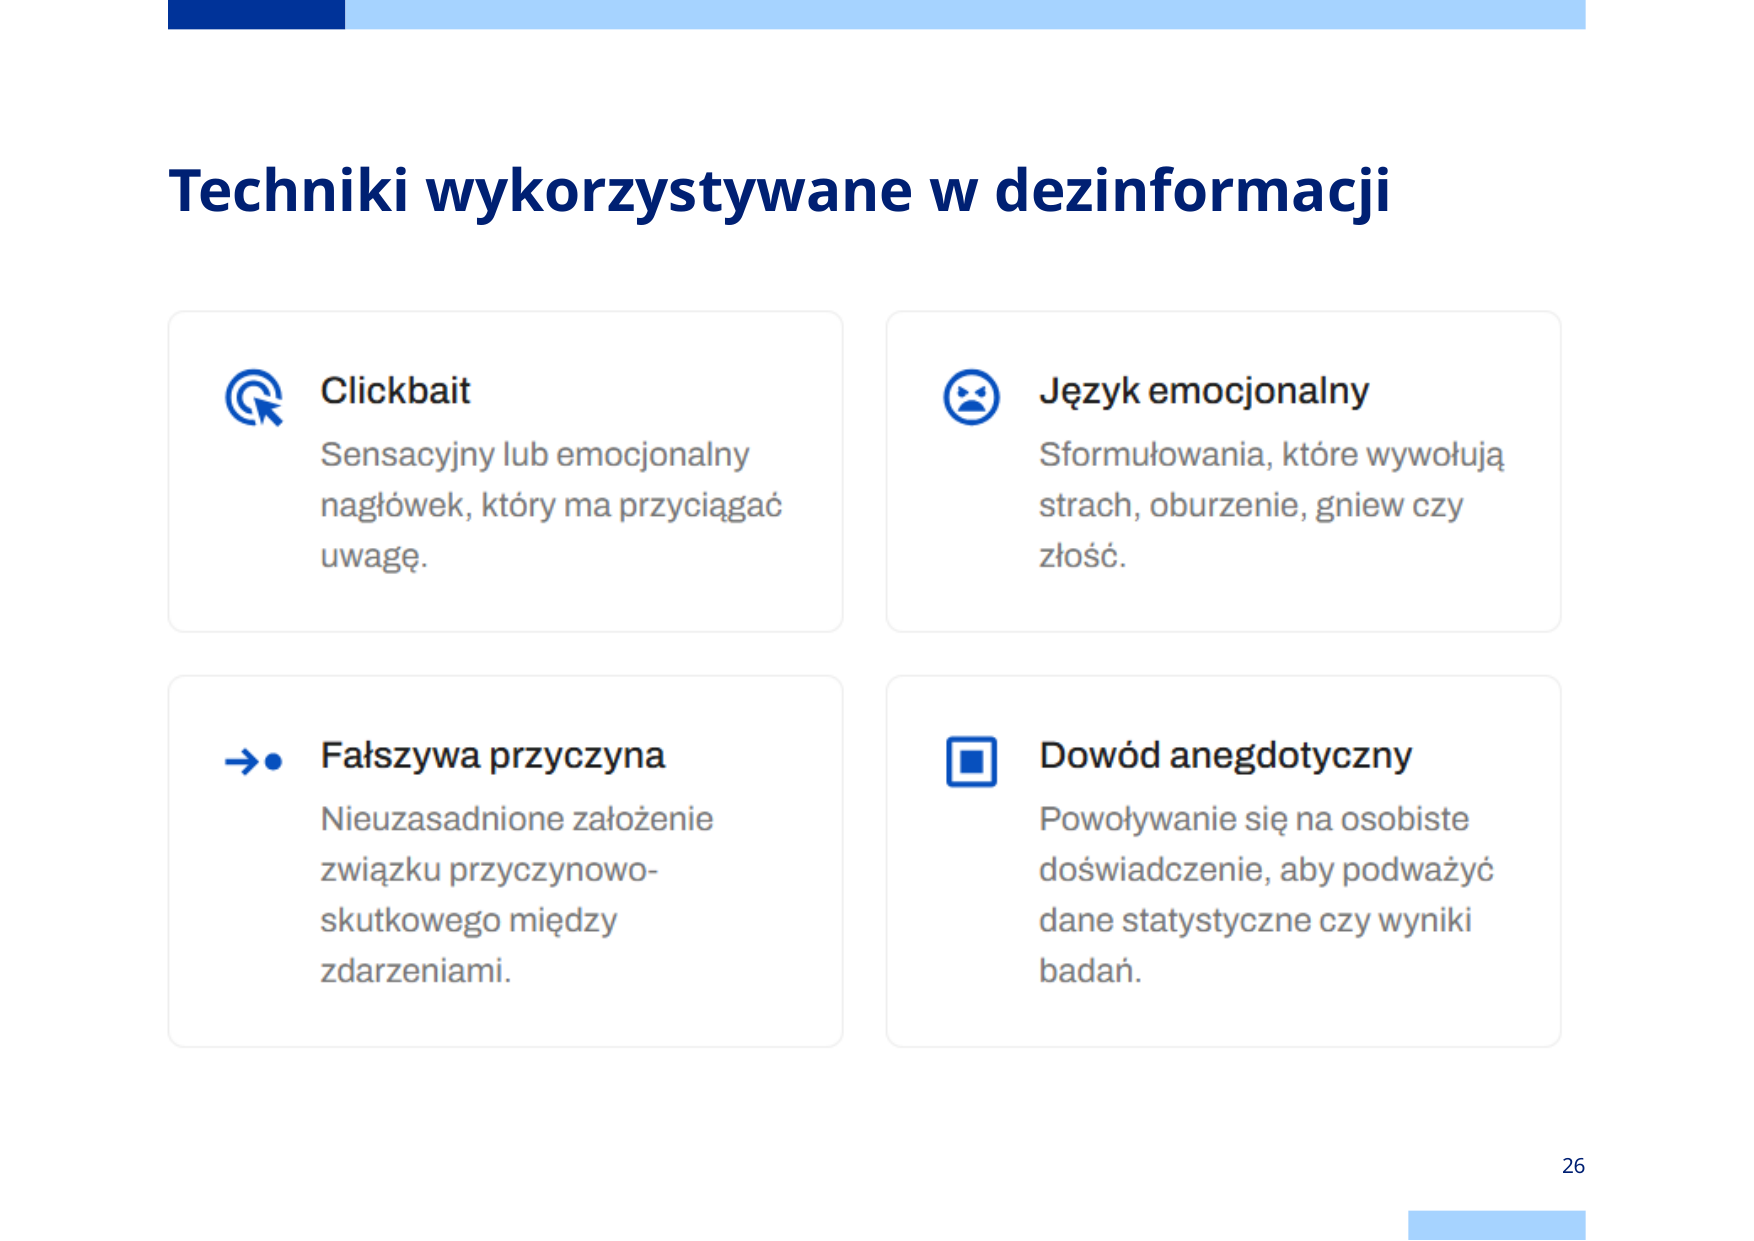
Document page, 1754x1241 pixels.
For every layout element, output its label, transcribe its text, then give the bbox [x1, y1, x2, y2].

title Techniki wykorzystywane w dezinformacji [168, 147, 1586, 325]
slide_number 26 [1408, 1151, 1586, 1182]
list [141, 277, 1584, 1060]
